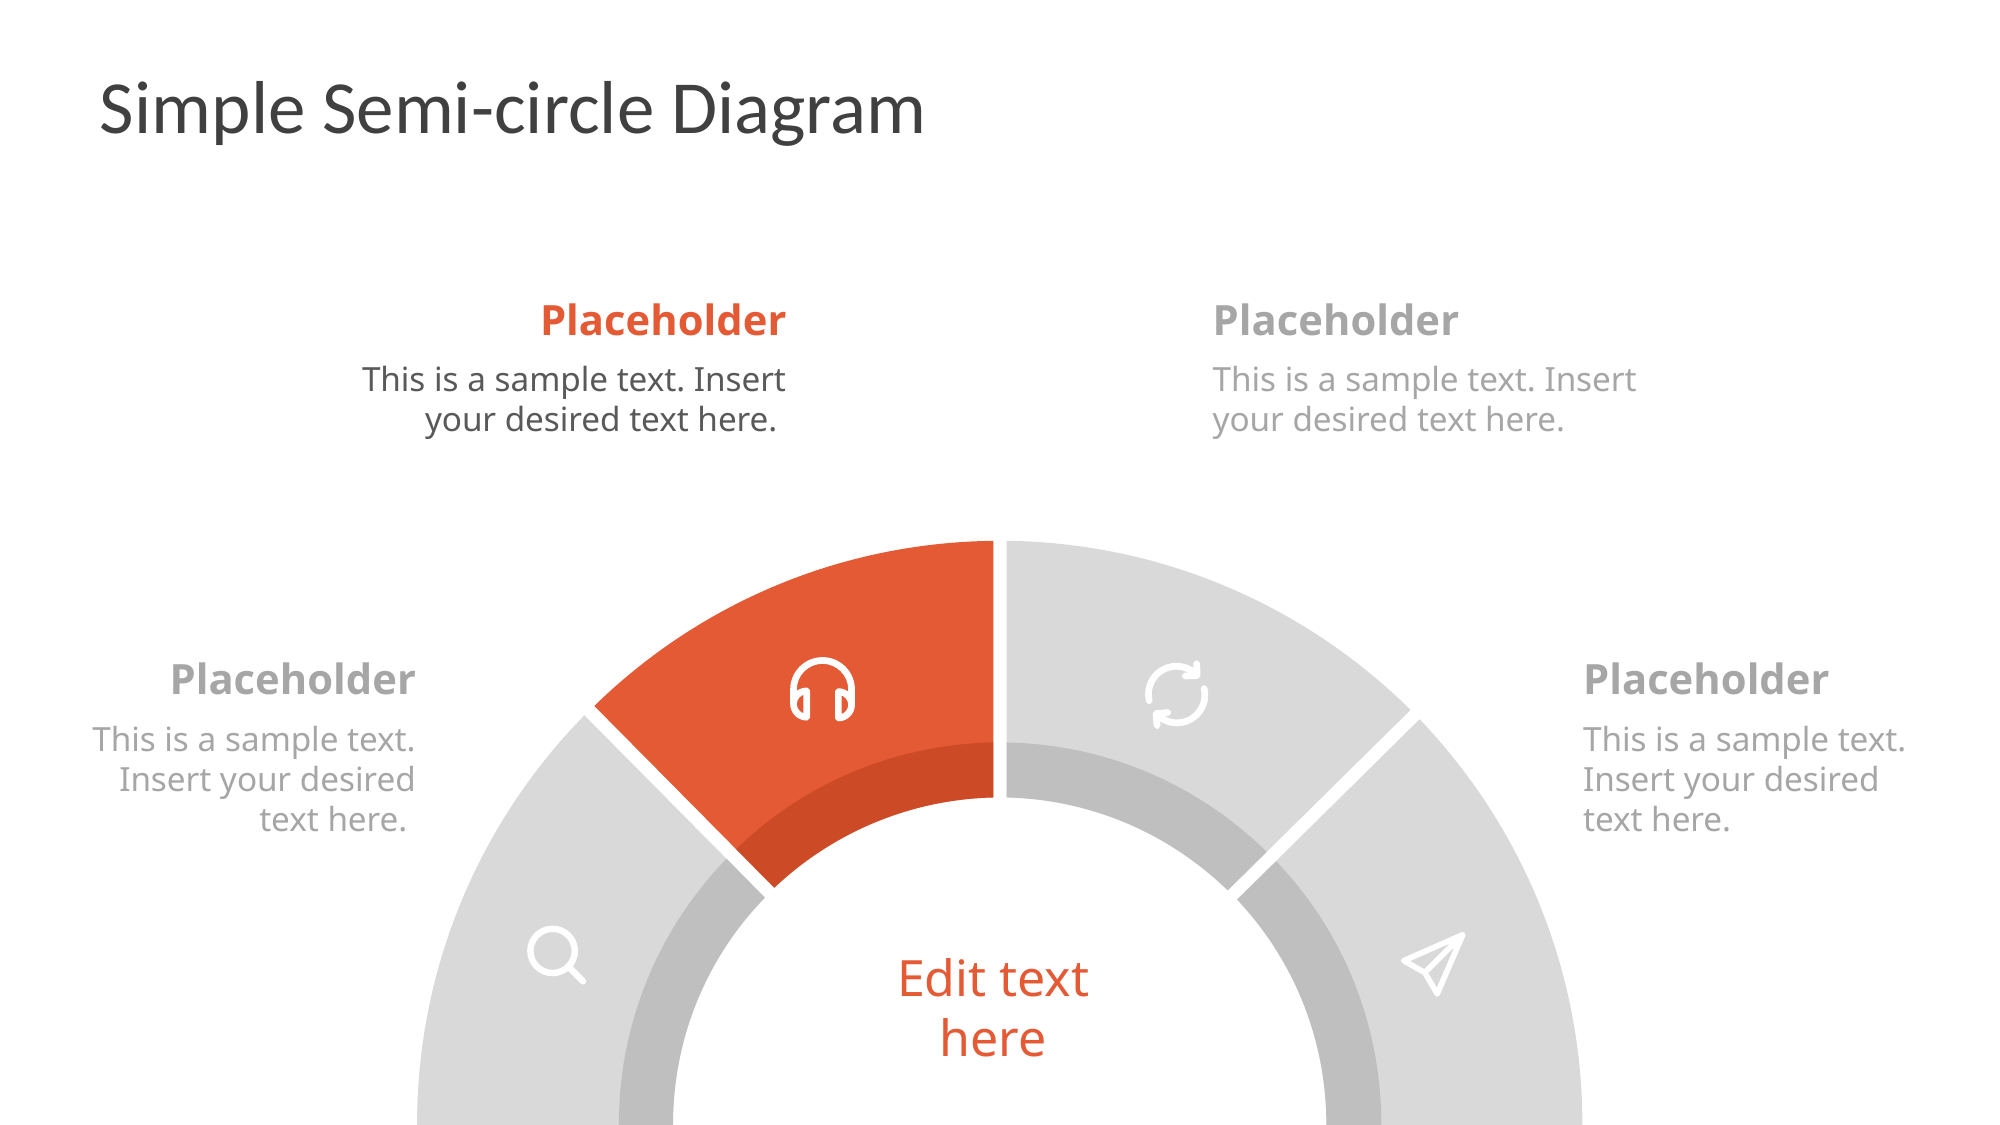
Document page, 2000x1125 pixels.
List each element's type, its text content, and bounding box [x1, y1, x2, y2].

text_box [791, 658, 854, 720]
text_box This is a sample text. Insert your desired text here. [1212, 351, 1674, 446]
text_box [594, 540, 994, 850]
text_box This is a sample text. Insert your desired text here. [78, 711, 417, 846]
text_box [618, 858, 765, 1125]
text_box [1006, 540, 1411, 852]
text_box This is a sample text. Insert your desired text here. [1583, 711, 1922, 846]
text_box Placeholder [78, 645, 417, 711]
text_box [1237, 861, 1382, 1125]
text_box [1144, 661, 1209, 728]
text_box Edit text here [769, 938, 1217, 1074]
text_box [528, 927, 585, 983]
text_box Placeholder [326, 285, 787, 351]
text_box Placeholder [1212, 285, 1674, 351]
title Simple Semi-circle Diagram [99, 45, 1900, 162]
text_box Placeholder [1583, 645, 1922, 711]
text_box [736, 742, 994, 888]
text_box [1006, 742, 1267, 891]
text_box This is a sample text. Insert your desired text here. [326, 351, 787, 446]
text_box [1276, 719, 1583, 1125]
text_box [417, 715, 726, 1125]
text_box [1402, 933, 1465, 996]
